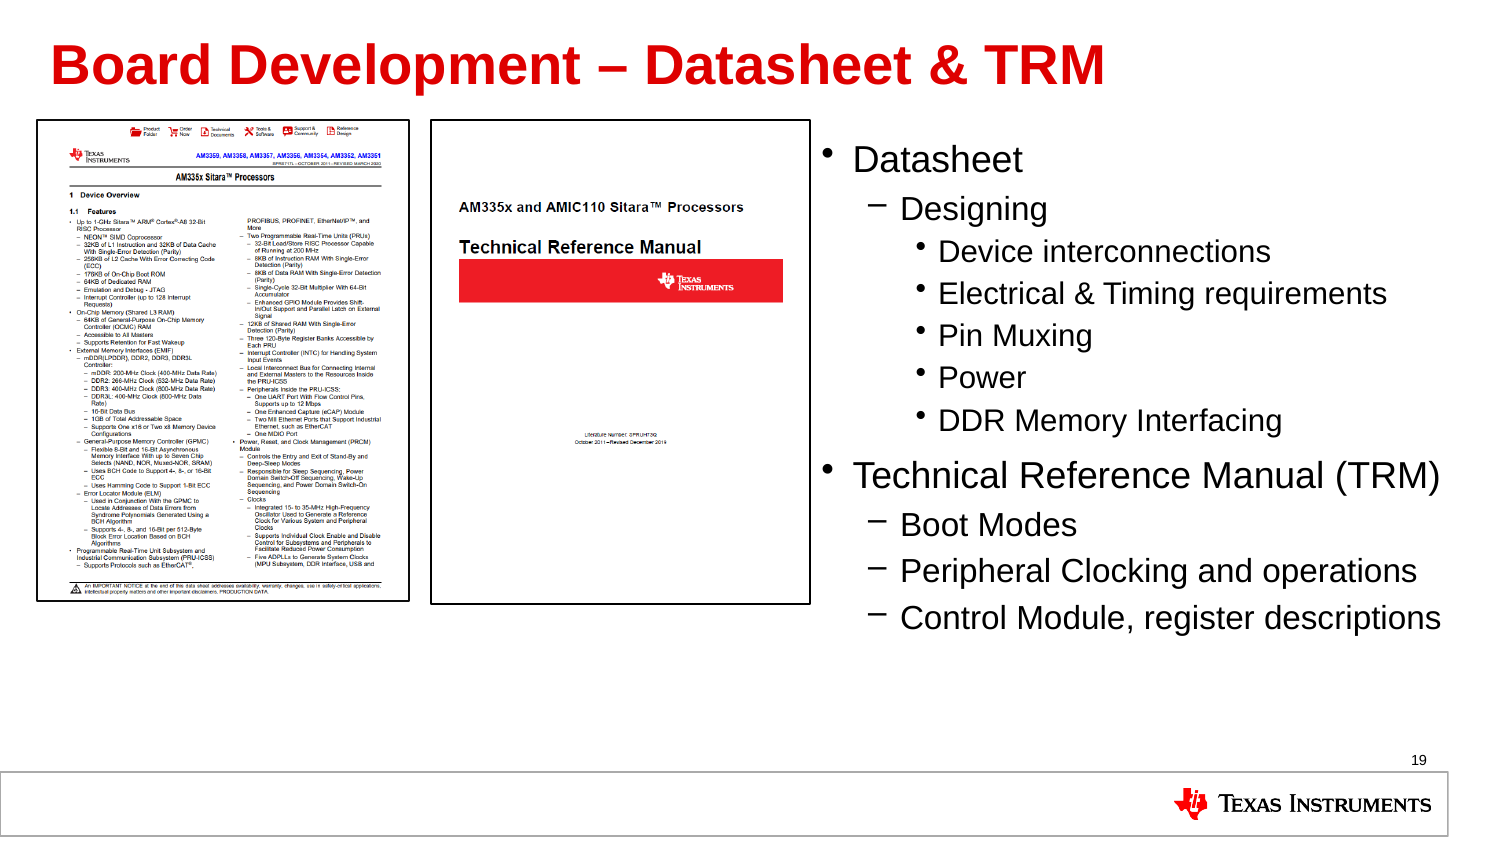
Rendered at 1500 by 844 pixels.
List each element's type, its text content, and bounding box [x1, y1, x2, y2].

picture [1174, 788, 1431, 820]
title Board Development – Datasheet & TRM [37, 17, 1426, 119]
picture [431, 121, 810, 603]
slide_number 19 [1089, 744, 1440, 770]
picture [37, 121, 409, 600]
list Datasheet Designing Device interconnections Electrical & Timing requirements Pin Muxing Power DDR Memory Interfacing Technical Reference Manual (TRM) Boot Modes Peripheral Clocking and operations Control Module, register descriptions [808, 128, 1483, 738]
